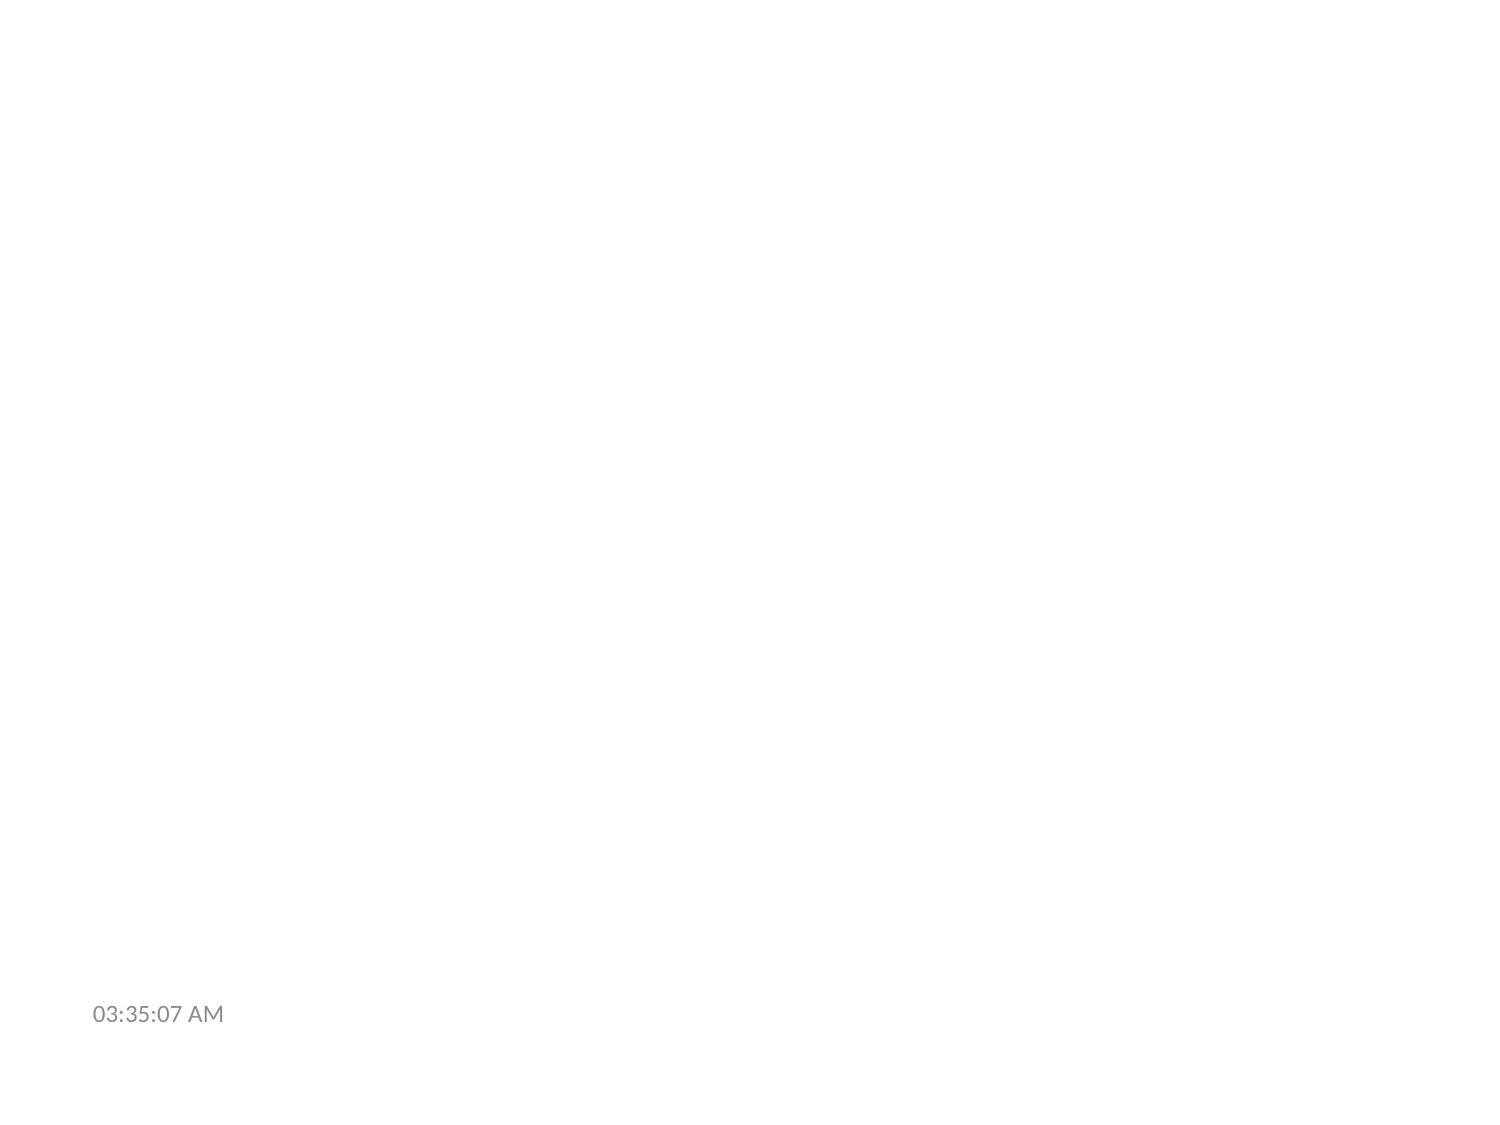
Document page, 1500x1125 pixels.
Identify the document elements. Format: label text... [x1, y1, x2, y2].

text_box 3:35:09 PM [77, 982, 428, 1043]
